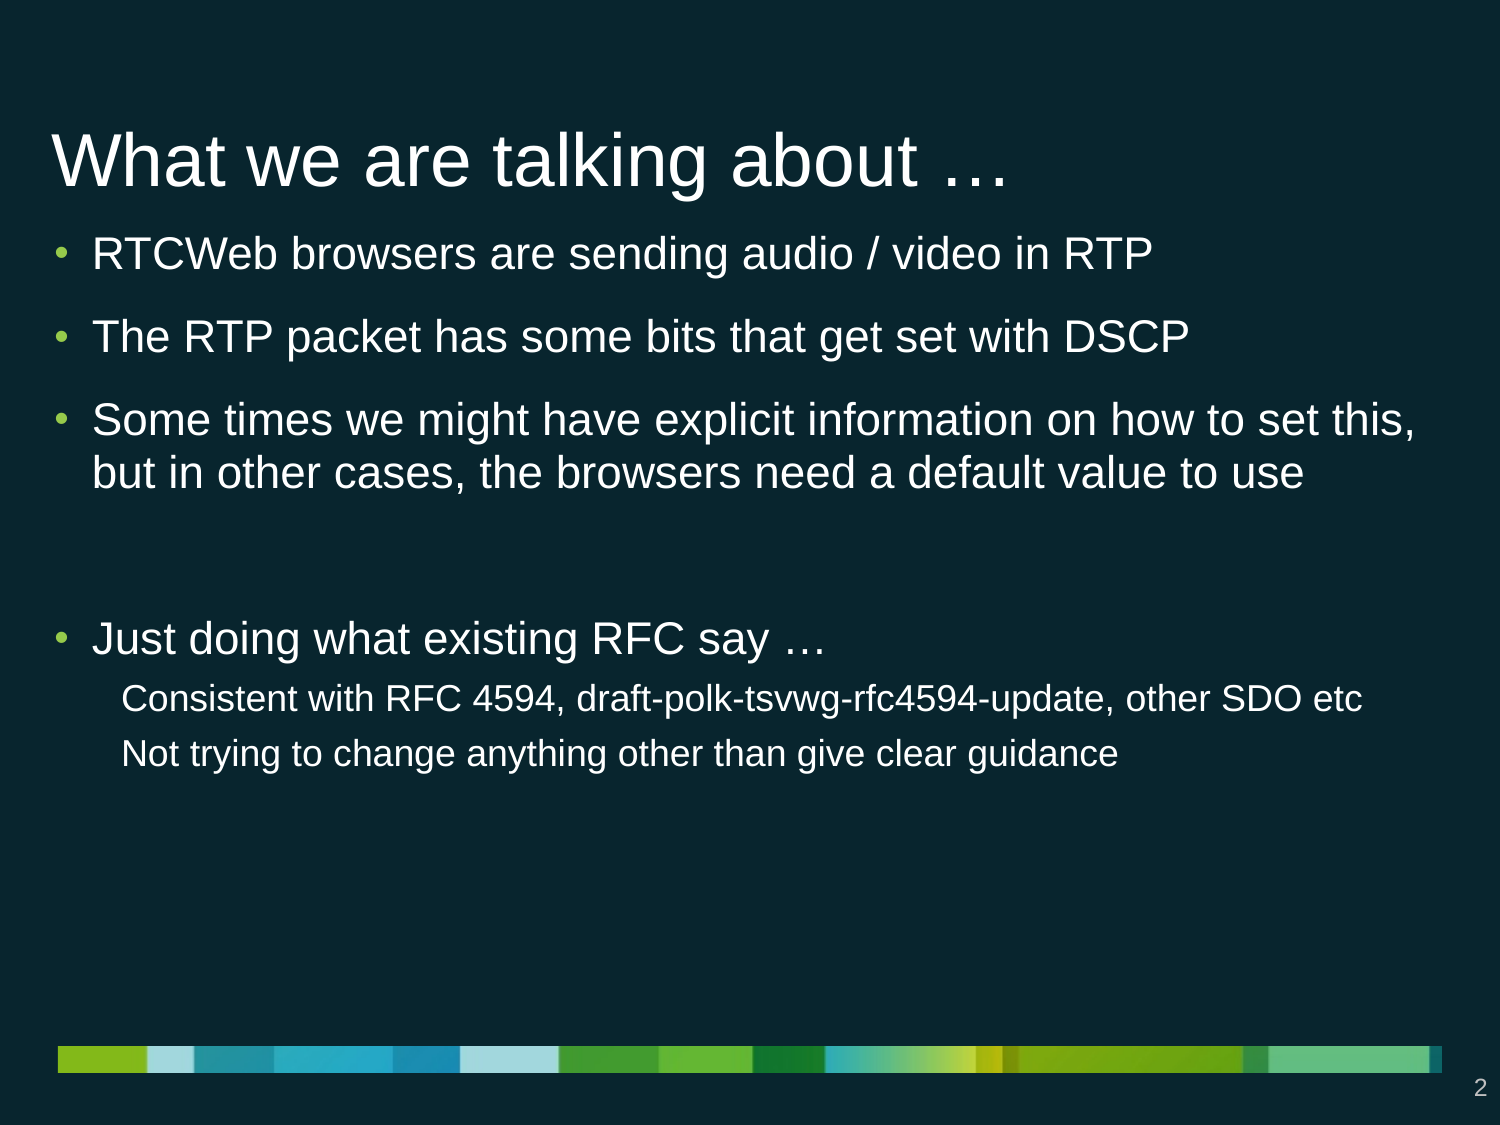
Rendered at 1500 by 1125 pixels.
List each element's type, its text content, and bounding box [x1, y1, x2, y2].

picture [57, 1046, 1442, 1073]
title What we are talking about … [37, 70, 1447, 209]
list RTCWeb browsers are sending audio / video in RTP The RTP packet has some bits that get set with DSCP Some times we might have explicit information on how to set this, but in other cases, the browsers need a default value to use Just doing what existing RFC say … Consistent with RFC 4594, draft-polk-tsvwg-rfc4594-update, other SDO etc Not trying to change anything other than give clear guidance [39, 220, 1447, 1035]
